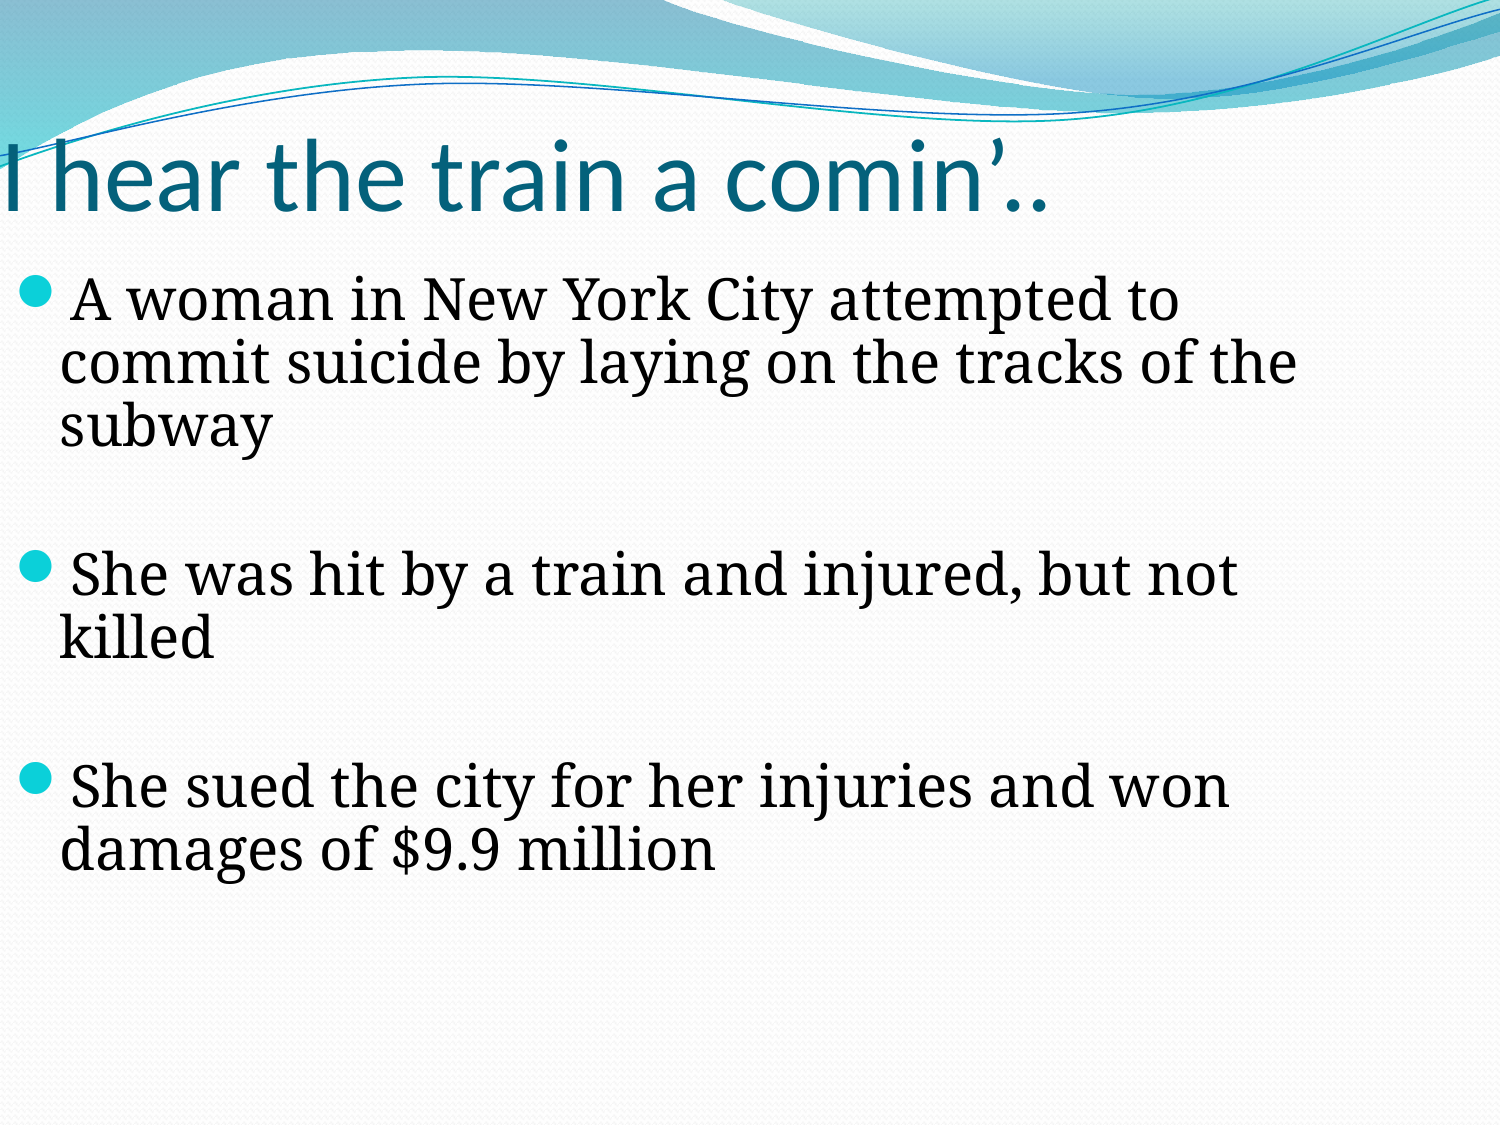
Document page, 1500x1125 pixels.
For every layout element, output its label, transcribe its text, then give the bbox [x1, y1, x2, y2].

list A woman in New York City attempted to commit suicide by laying on the tracks of the subway She was hit by a train and injured, but not killed She sued the city for her injuries and won damages of $9.9 million [0, 262, 1413, 1063]
title I hear the train a comin’.. [0, 45, 1350, 233]
